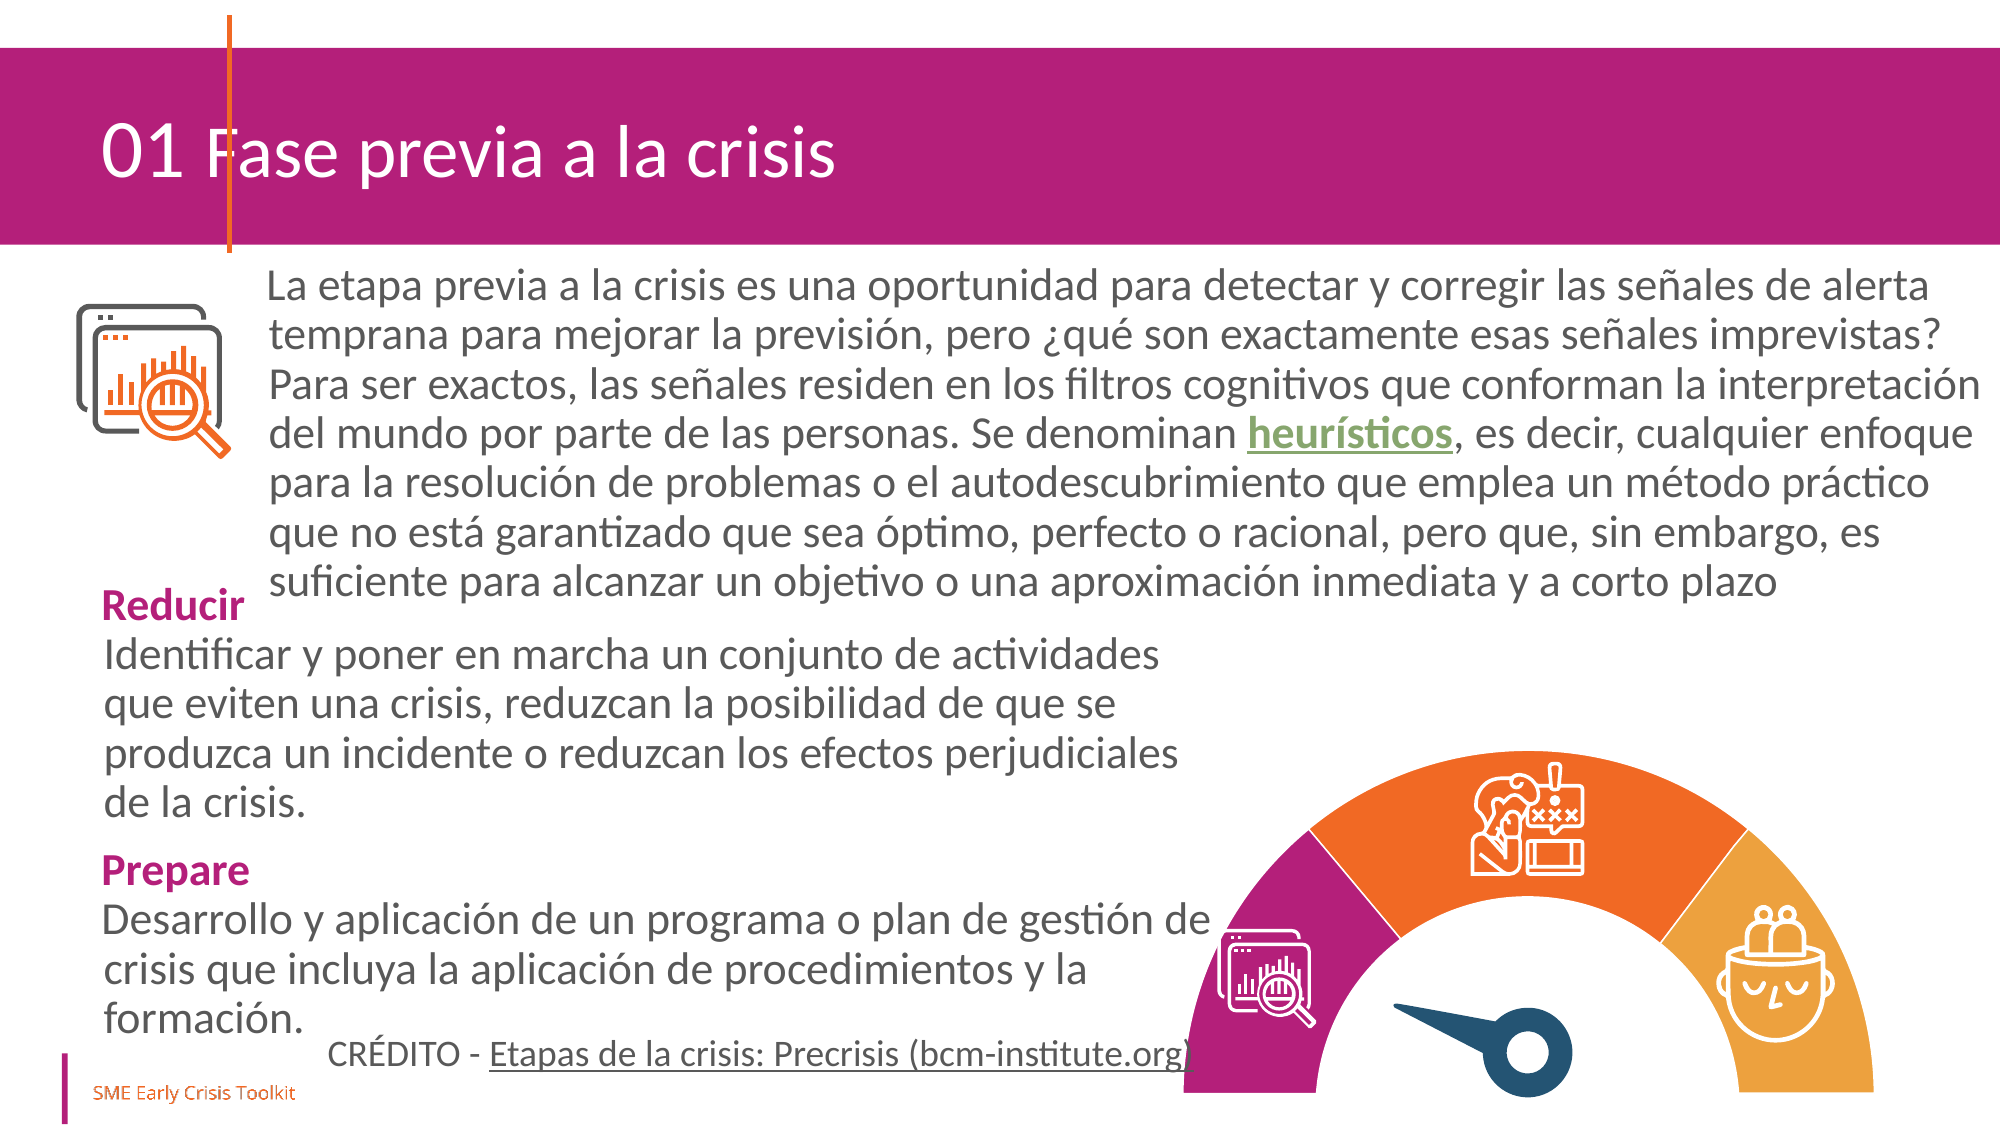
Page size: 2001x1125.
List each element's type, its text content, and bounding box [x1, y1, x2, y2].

list La etapa previa a la crisis es una oportunidad para detectar y corregir las señales de alerta temprana para mejorar la previsión, pero ¿qué son exactamente esas señales imprevistas? Para ser exactos, las señales residen en los filtros cognitivos que conforman la interpretación del mundo por parte de las personas. Se denominan heurísticos, es decir, cualquier enfoque para la resolución de problemas o el autodescubrimiento que emplea un método práctico que no está garantizado que sea óptimo, perfecto o racional, pero que, sin embargo, es suficiente para alcanzar un objetivo o una aproximación inmediata y a corto plazo [251, 253, 2000, 1017]
text_box [1510, 1094, 1545, 1098]
text_box [232, 47, 2000, 56]
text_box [76, 303, 232, 460]
text_box [227, 15, 232, 253]
text_box 01 Fase previa a la crisis [86, 56, 227, 245]
picture [83, 1080, 295, 1104]
text_box CRÉDITO - Etapas de la crisis: Precrisis (bcm-institute.org) [312, 1021, 1182, 1082]
text_box 01 Fase previa a la crisis [232, 56, 2000, 245]
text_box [1182, 750, 1875, 1094]
text_box Reducir Identificar y poner en marcha un conjunto de actividades que eviten una crisis, reduzcan la posibilidad de que se produzca un incidente o reduzcan los efectos perjudiciales de la crisis. Prepare Desarrollo y aplicación de un programa o plan de gestión de crisis que incluya la aplicación de procedimientos y la formación. [86, 573, 1228, 999]
text_box [0, 47, 227, 246]
